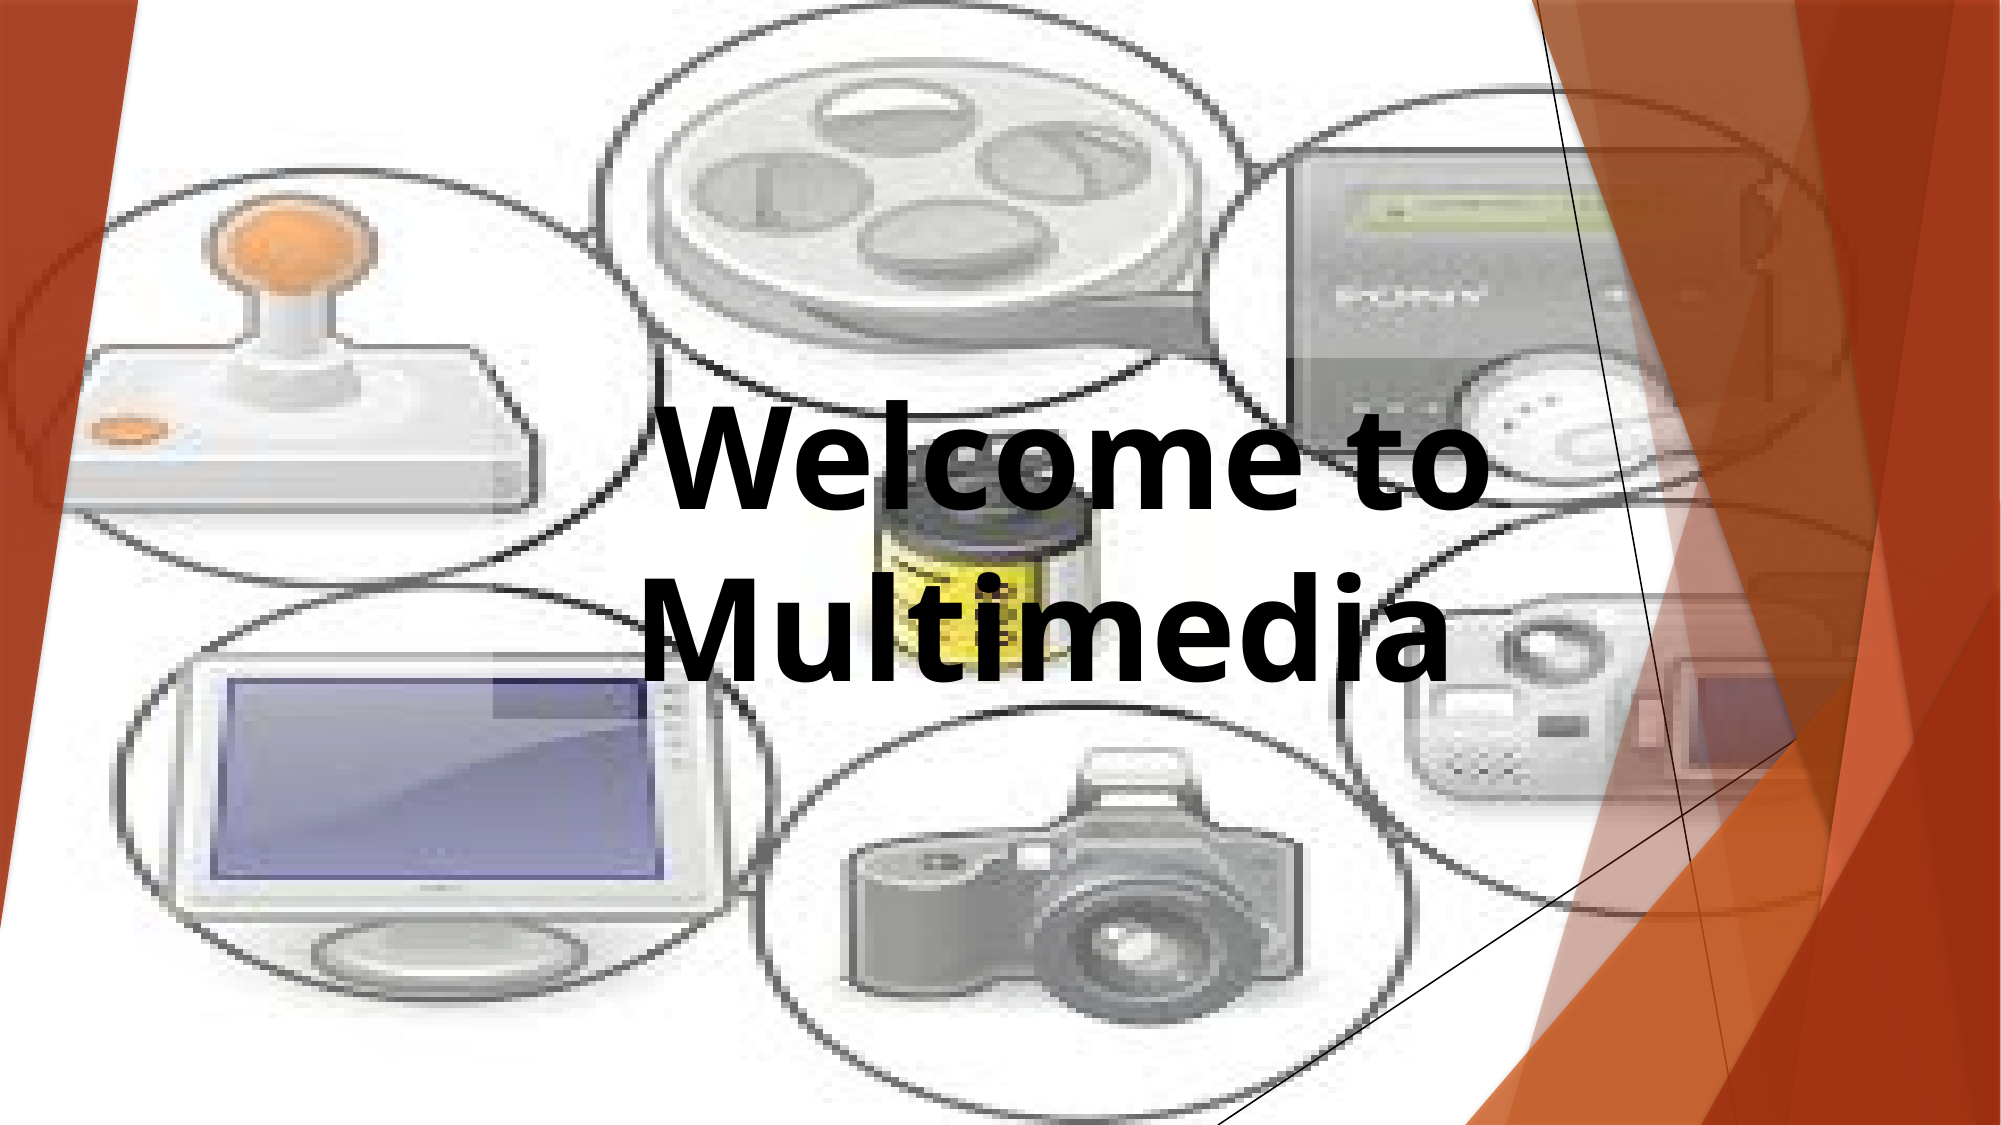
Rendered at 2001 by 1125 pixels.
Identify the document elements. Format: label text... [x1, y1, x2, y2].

title Welcome to Multimedia [492, 358, 1511, 719]
